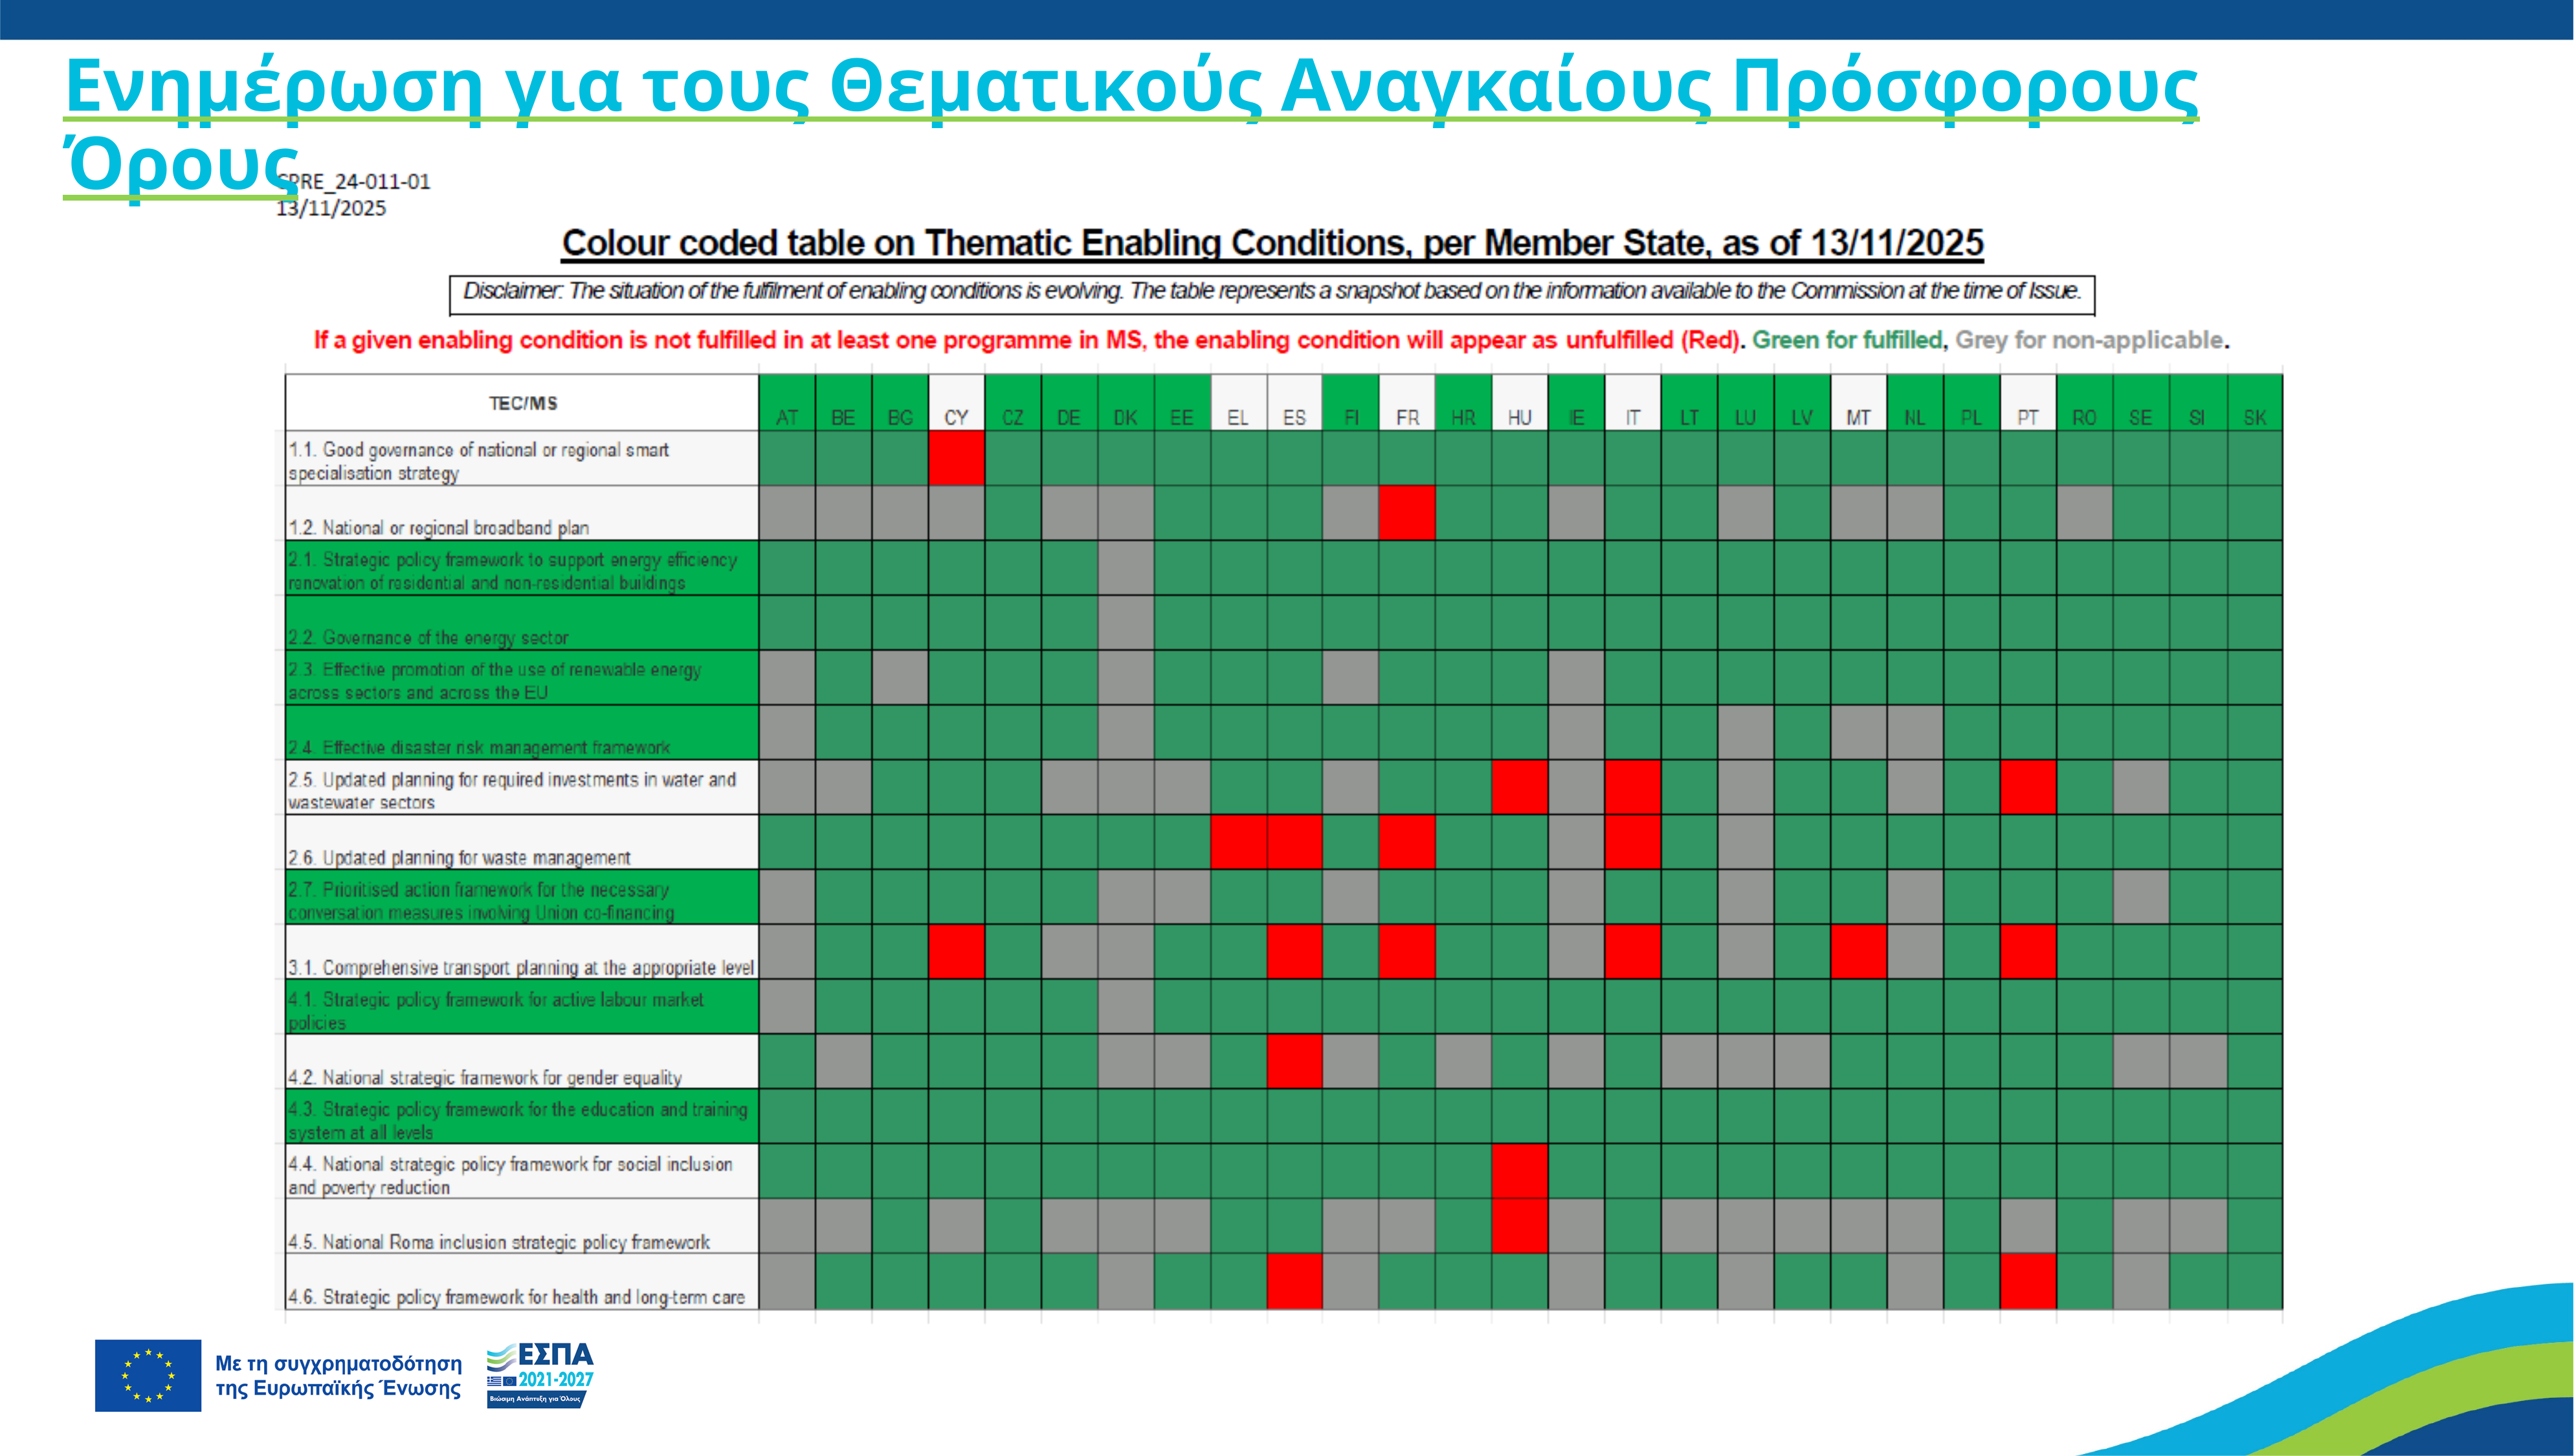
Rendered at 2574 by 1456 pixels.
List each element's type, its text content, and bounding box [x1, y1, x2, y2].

picture [0, 0, 2573, 1456]
picture [2087, 1341, 2573, 1456]
text_box Ενημέρωση για τους Θεματικούς Αναγκαίους Πρόσφορους Όρους [53, 59, 2463, 195]
